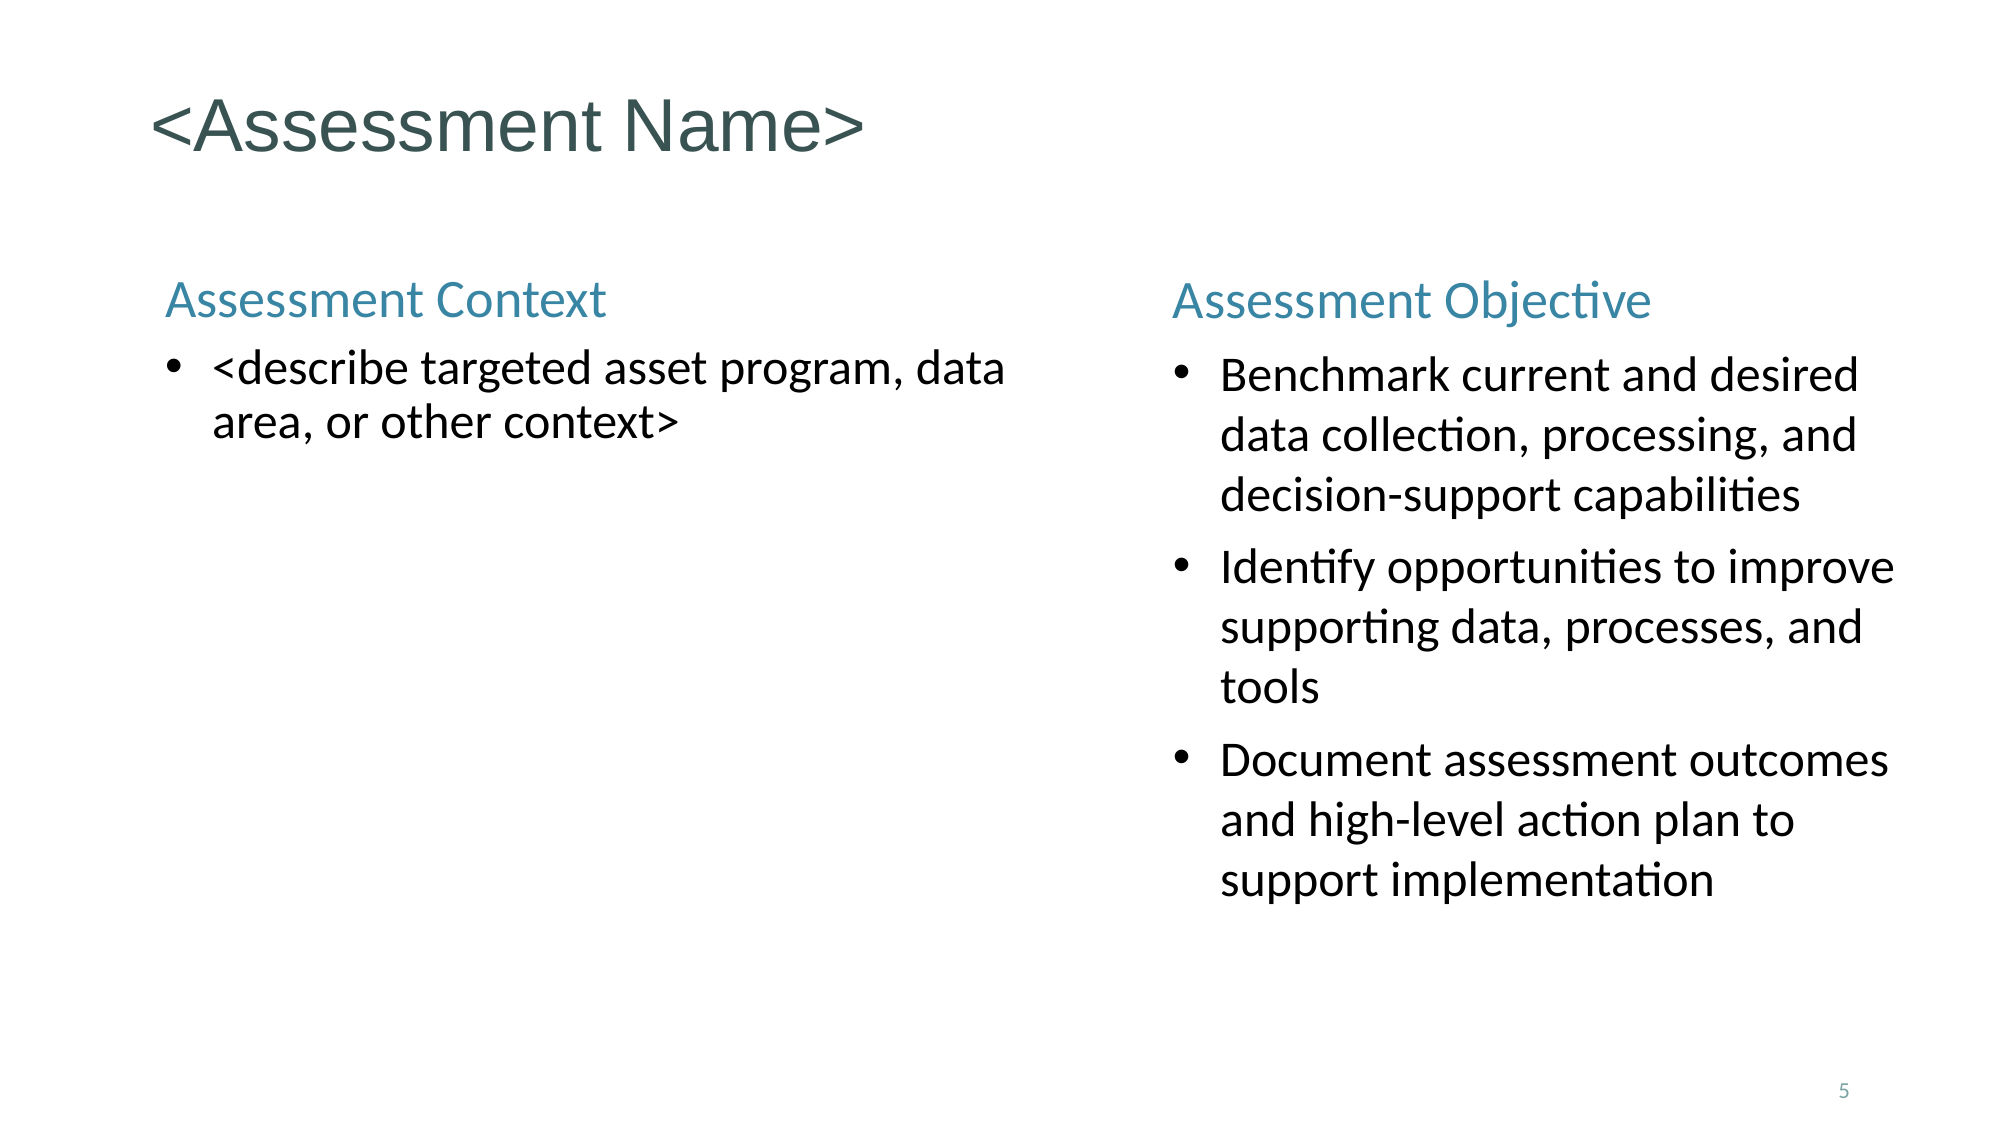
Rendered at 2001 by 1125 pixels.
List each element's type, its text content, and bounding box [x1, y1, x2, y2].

title <Assessment Name> [150, 76, 1850, 227]
list Assessment Objective Benchmark current and desired data collection, processing, and decision-support capabilities Identify opportunities to improve supporting data, processes, and tools Document assessment outcomes and high-level action plan to support implementation [1158, 256, 1953, 1049]
list Assessment Context <describe targeted asset program, data area, or other context> [150, 256, 1071, 747]
